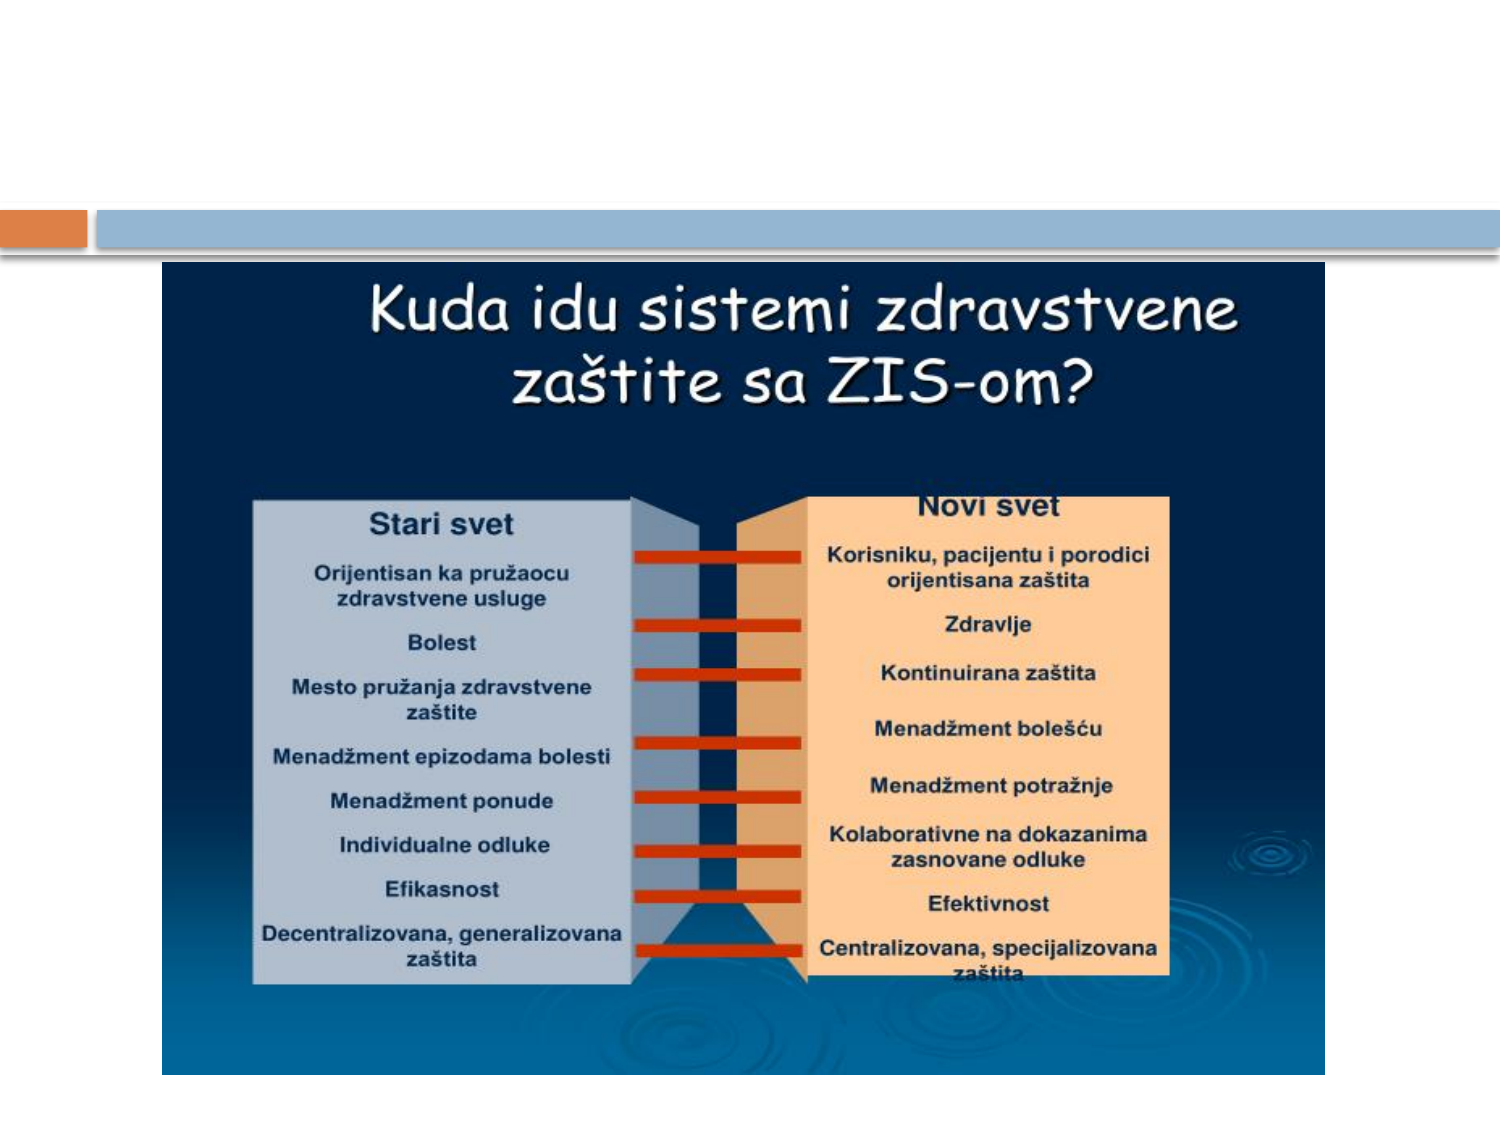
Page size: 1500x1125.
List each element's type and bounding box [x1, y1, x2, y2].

list [162, 262, 1326, 1076]
